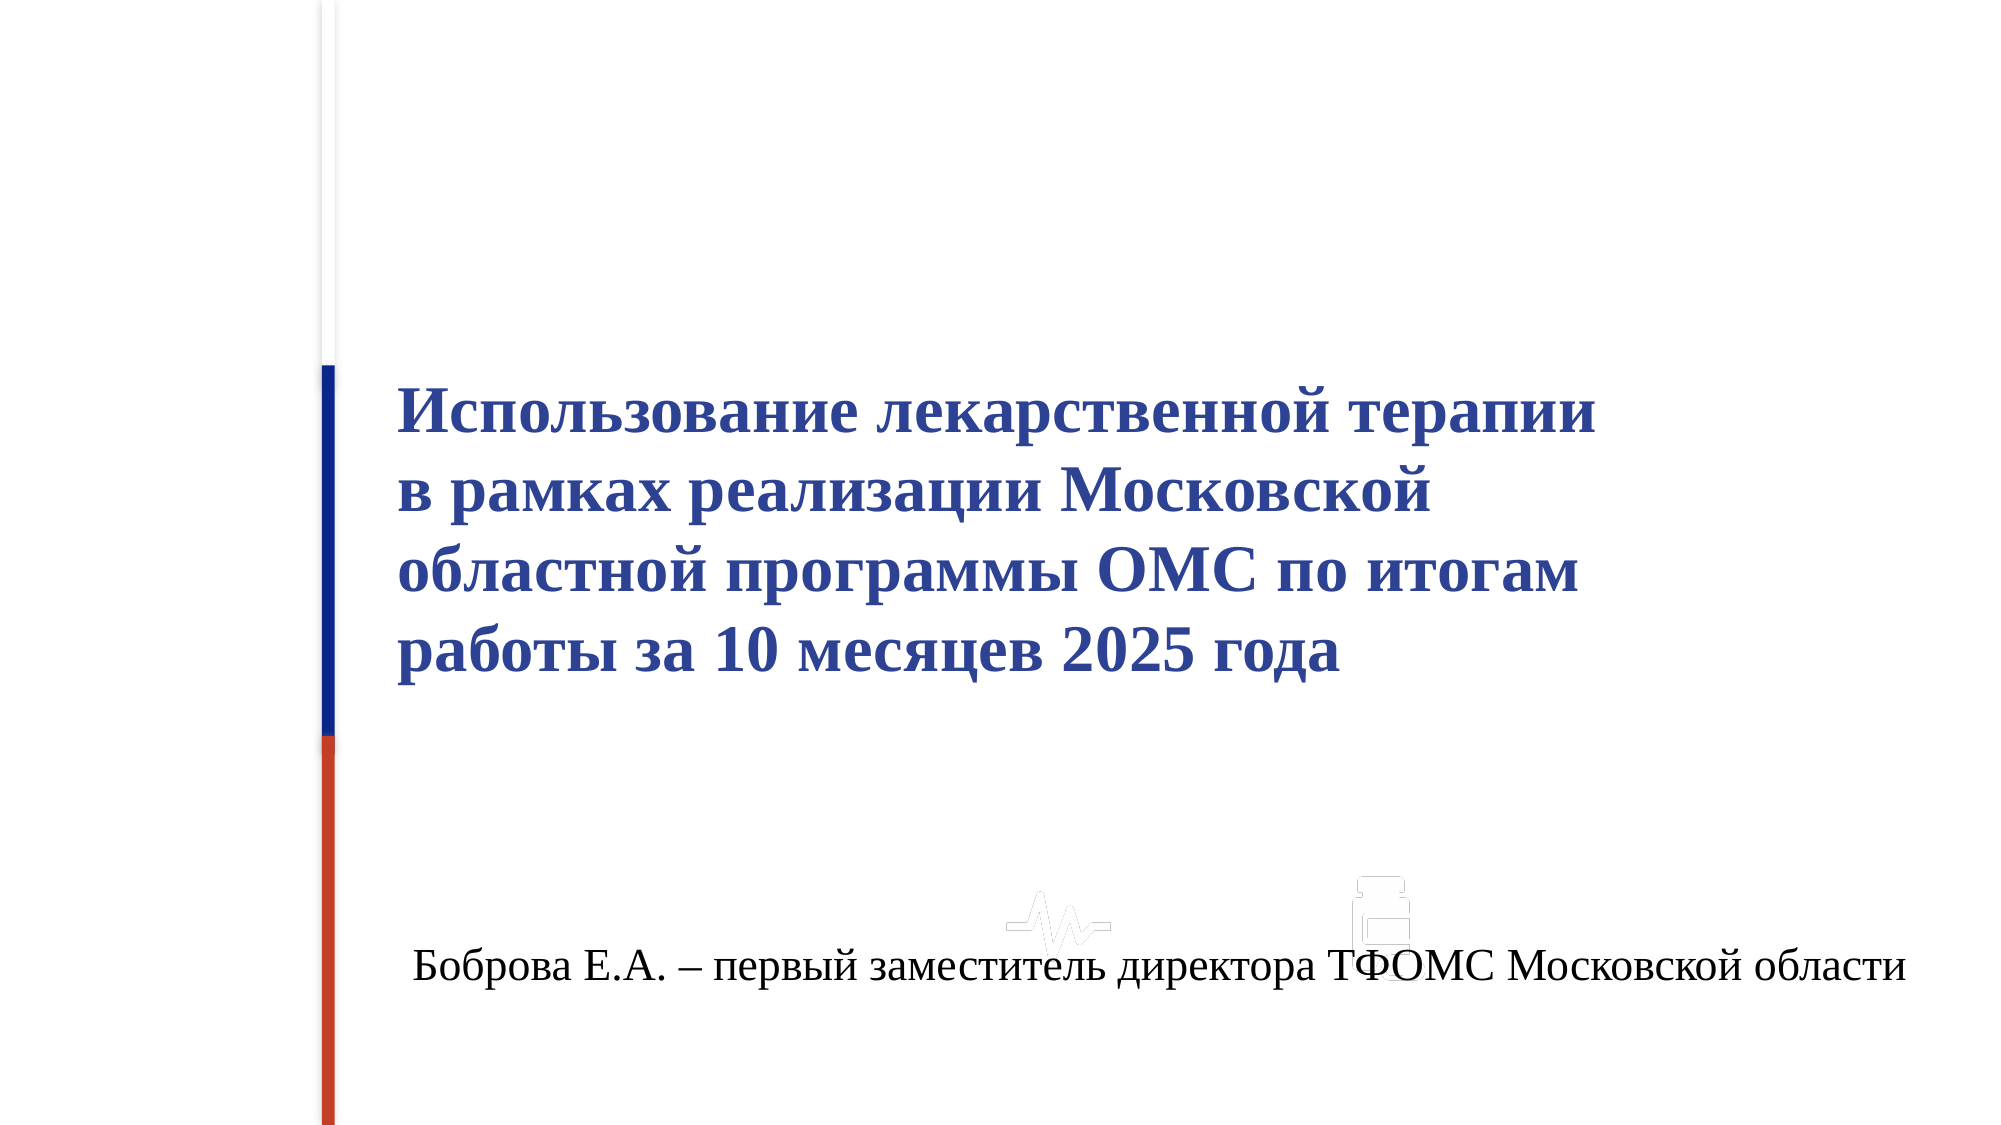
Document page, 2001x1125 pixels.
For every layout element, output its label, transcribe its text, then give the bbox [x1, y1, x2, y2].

picture [1326, 866, 1452, 991]
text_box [321, 0, 335, 1125]
text_box Использование лекарственной терапии в рамках реализации Московской областной программы ОМС по итогам работы за 10 месяцев 2025 года [397, 365, 1653, 686]
text_box Боброва Е.А. – первый заместитель директора ТФОМС Московской области [1452, 933, 1942, 998]
text_box Боброва Е.А. – первый заместитель директора ТФОМС Московской области [397, 933, 1326, 998]
picture [995, 864, 1121, 989]
